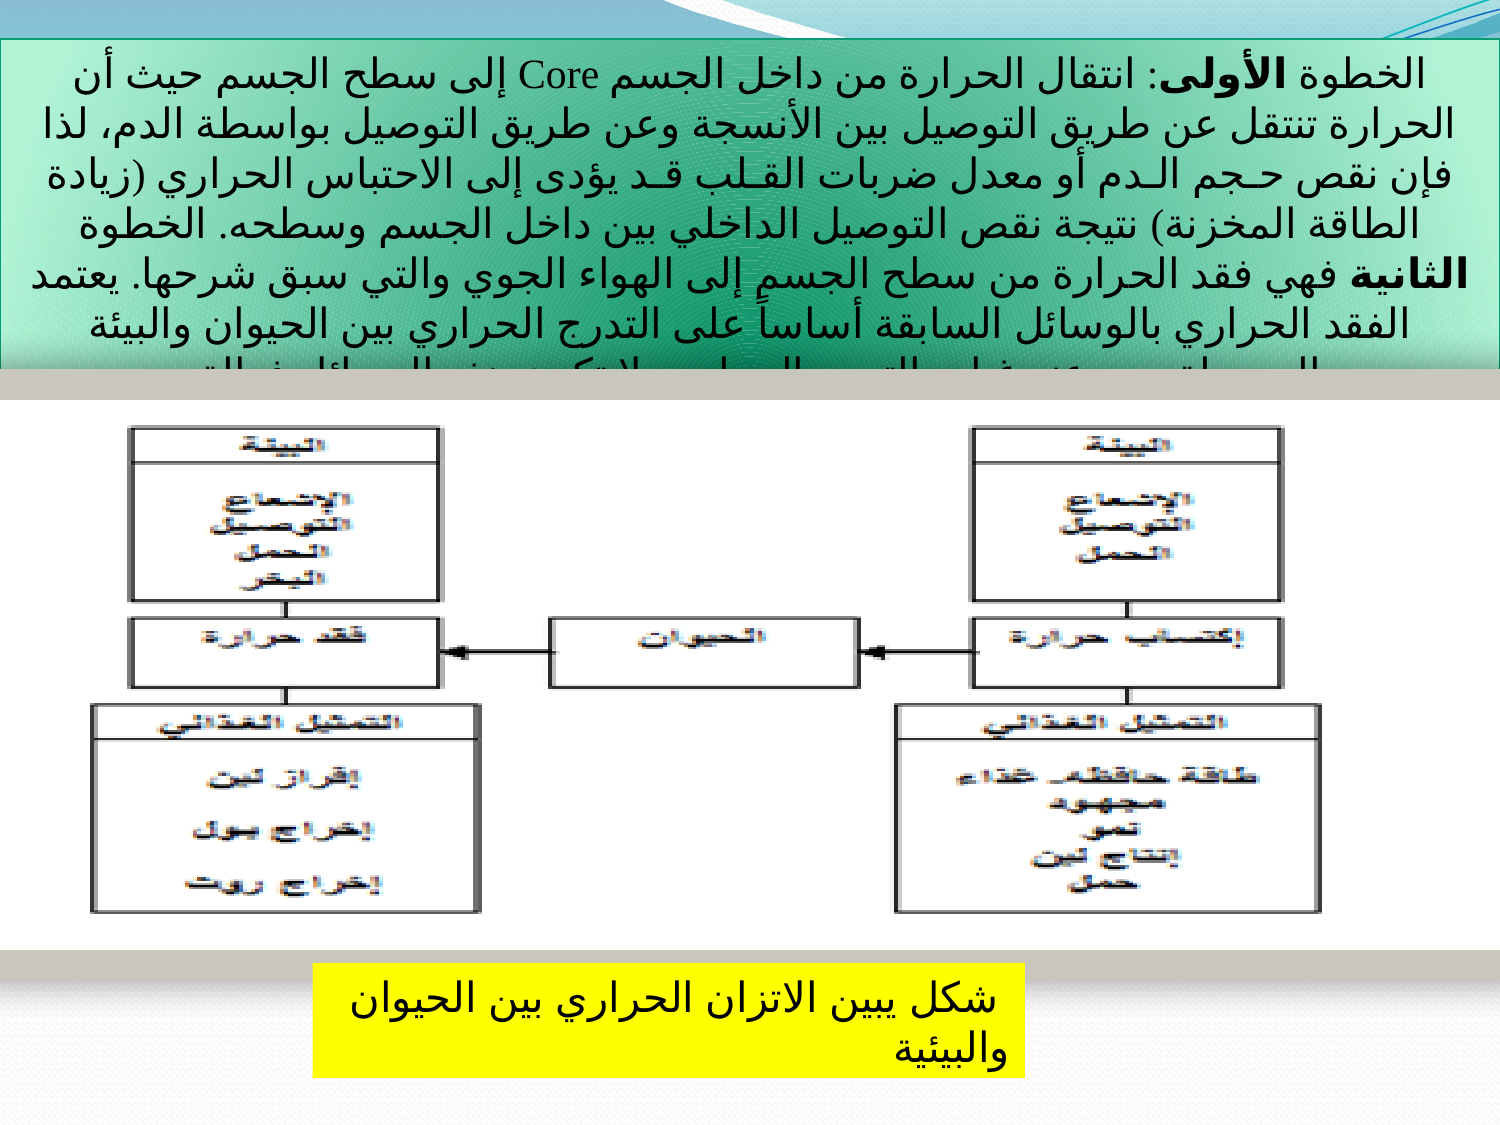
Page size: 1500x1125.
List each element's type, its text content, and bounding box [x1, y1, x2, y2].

text_box الخطوة الأولى: انتقال الحرارة من داخل الجسم Core إلى سطح الجسم حيث أن الحرارة تنتقل عن طريق التوصيل بين الأنسجة وعن طريق التوصيل بواسطة الدم، لذا فإن نقص حـجم الـدم أو معدل ضربات القـلب قـد يؤدى إلى الاحتباس الحراري (زيادة الطاقة المخزنة) نتيجة نقص التوصيل الداخلي بين داخل الجسم وسطحه. الخطوة الثانية فهي فقد الحرارة من سطح الجسم إلى الهواء الجوي والتي سبق شرحها. يعتمد الفقد الحراري بالوسائل السابقة أساساً على التدرج الحراري بین الحیوان والبیئة المحیطة به، وعند غیاب التدرج الحراري، لا تكون هذه الوسائل فعالة . [0, 38, 1500, 341]
picture [0, 399, 1500, 951]
text_box شكل يبين الاتزان الحراري بين الحيوان والبيئية [312, 963, 1025, 1078]
